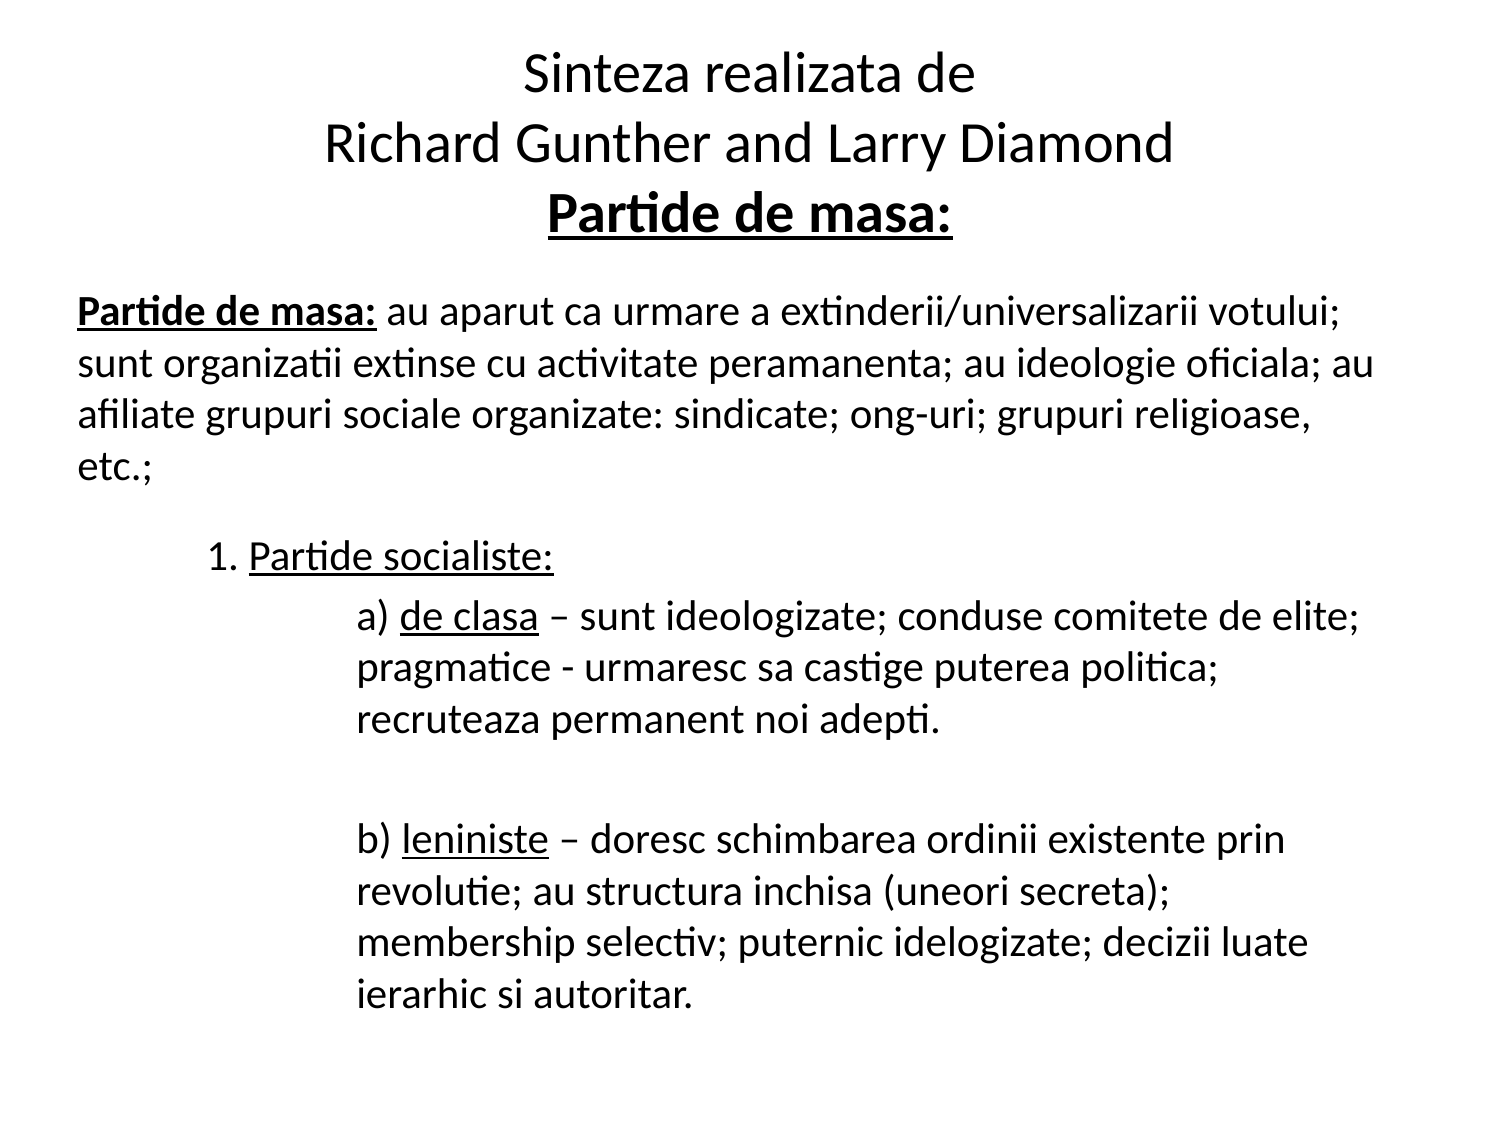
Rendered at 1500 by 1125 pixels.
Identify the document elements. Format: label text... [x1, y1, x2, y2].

title Sinteza realizata de Richard Gunther and Larry Diamond Partide de masa: [75, 45, 1425, 233]
list Partide de masa: au aparut ca urmare a extinderii/universalizarii votului; sunt organizatii extinse cu activitate peramanenta; au ideologie oficiala; au afiliate grupuri sociale organizate: sindicate; ong-uri; grupuri religioase, etc.; 1. Partide socialiste: a) de clasa – sunt ideologizate; conduse comitete de elite; pragmatice - urmaresc sa castige puterea politica; recruteaza permanent noi adepti. b) leniniste – doresc schimbarea ordinii existente prin revolutie; au structura inchisa (uneori secreta); membership selectiv; puternic idelogizate; decizii luate ierarhic si autoritar. [62, 275, 1413, 1025]
